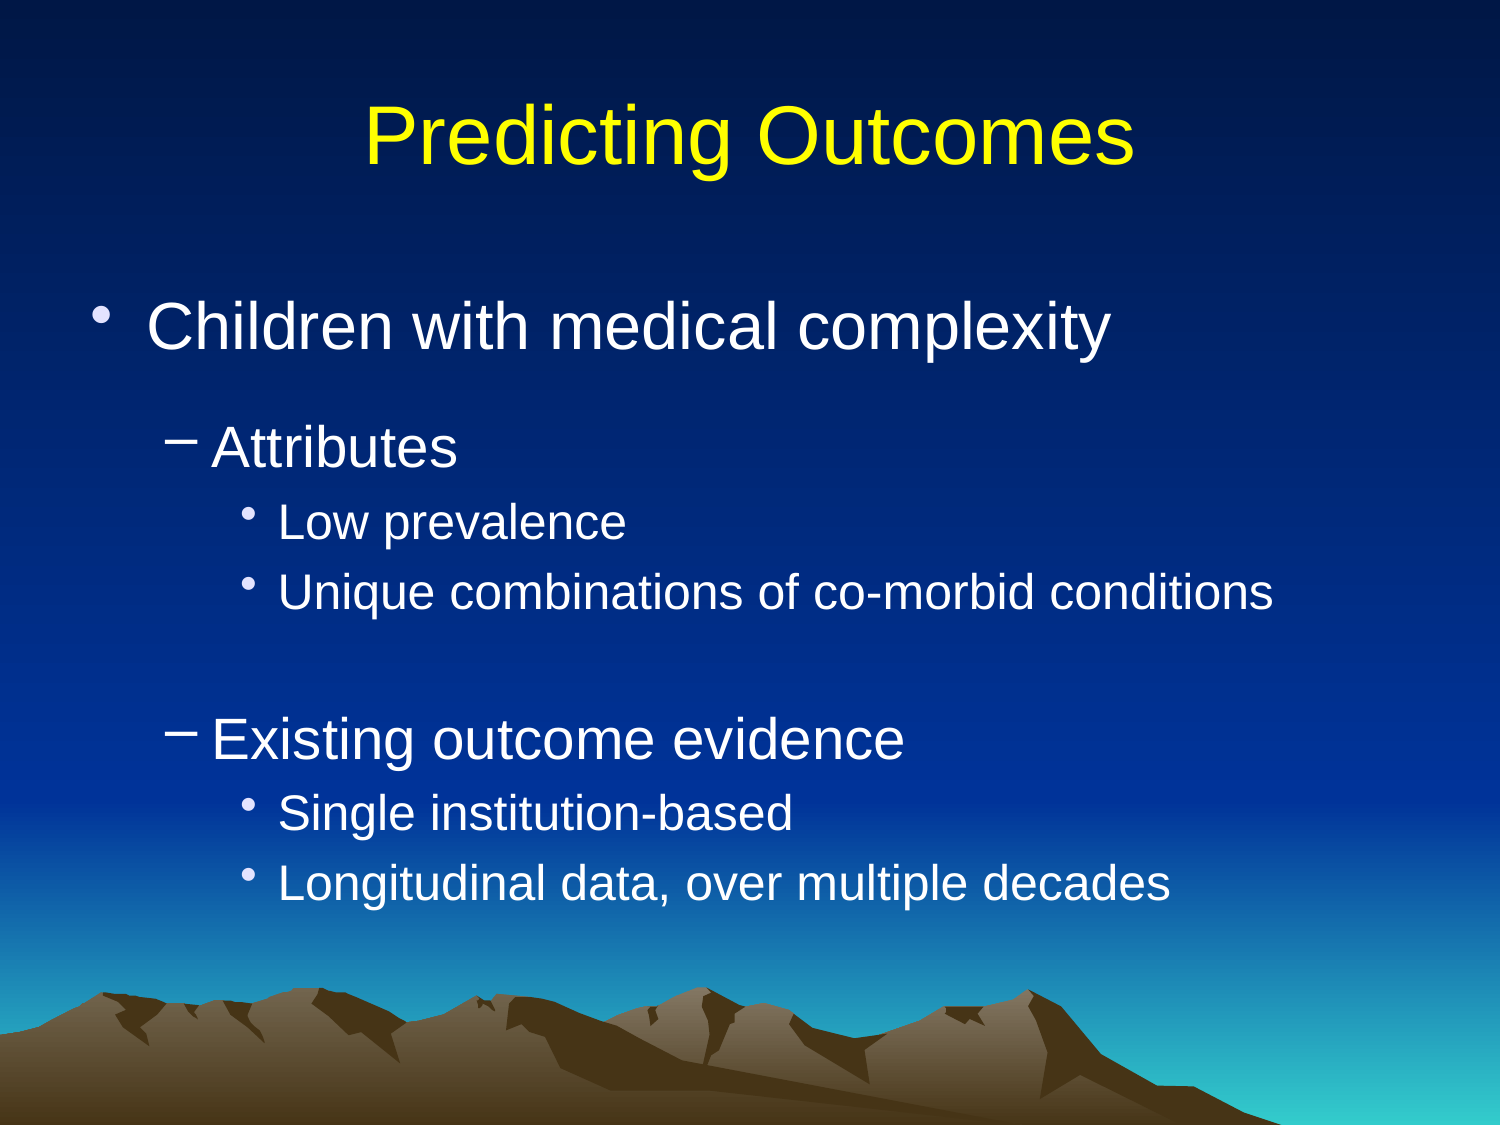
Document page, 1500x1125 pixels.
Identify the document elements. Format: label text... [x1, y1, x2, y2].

list Children with medical complexity Attributes Low prevalence Unique combinations of co-morbid conditions Existing outcome evidence Single institution-based Longitudinal data, over multiple decades [74, 274, 1500, 1013]
title Predicting Outcomes [0, 37, 1500, 226]
